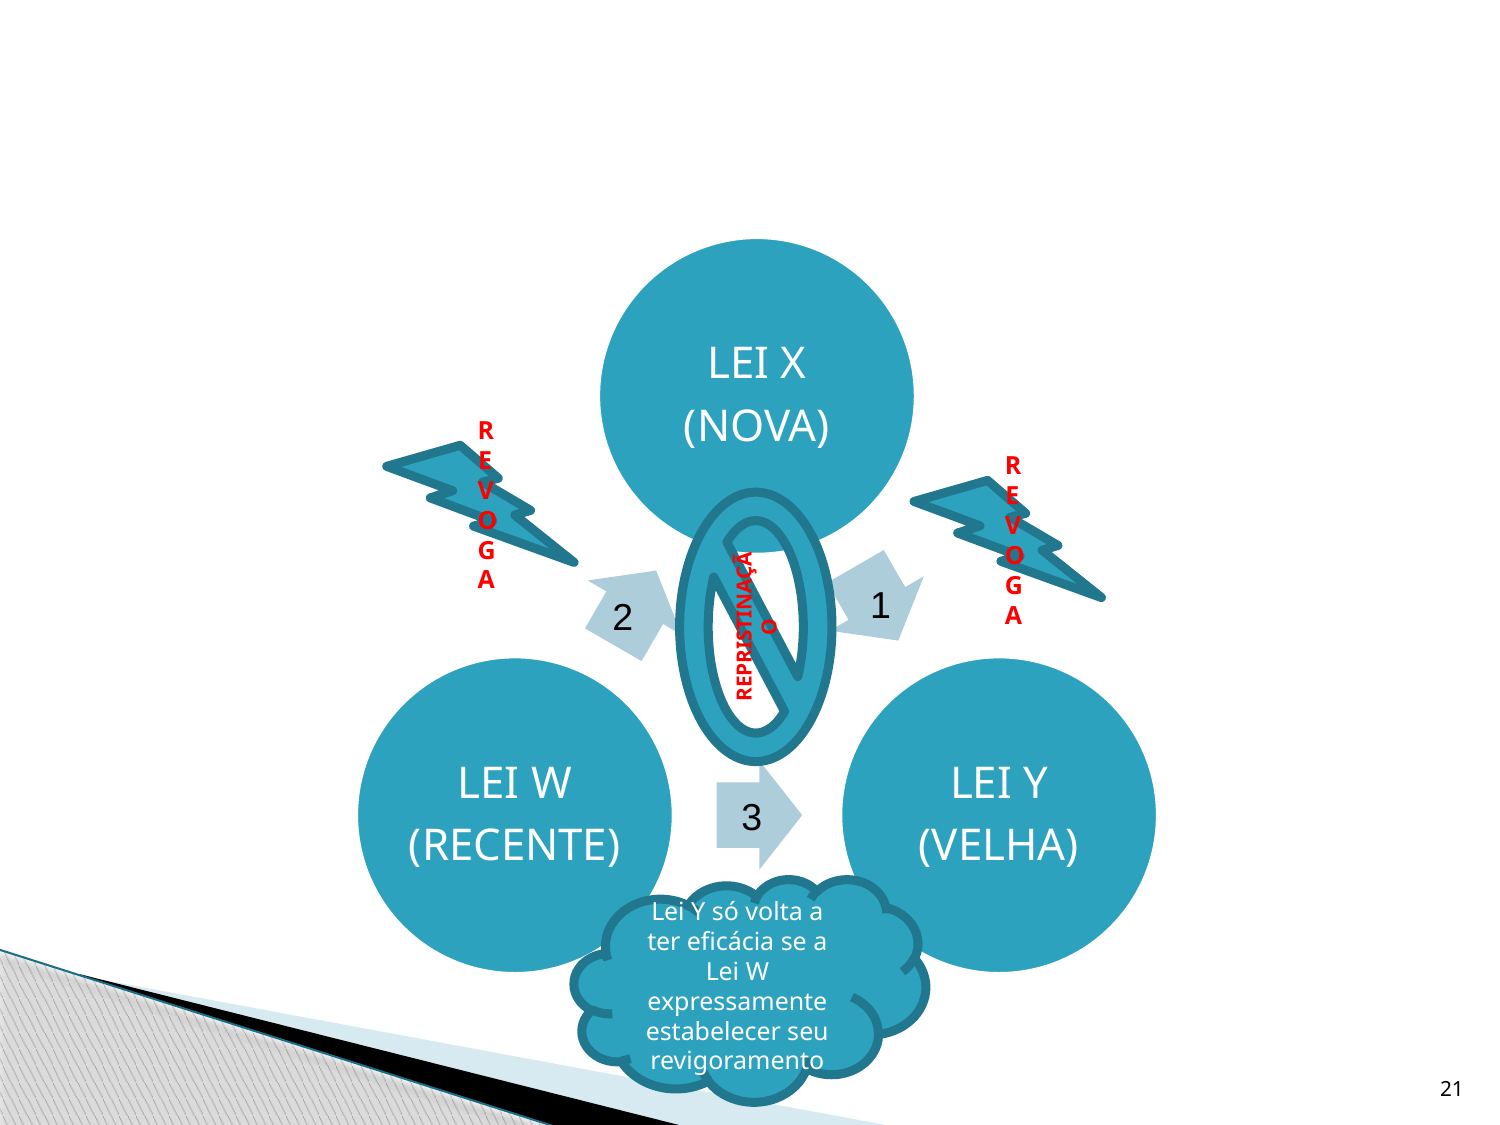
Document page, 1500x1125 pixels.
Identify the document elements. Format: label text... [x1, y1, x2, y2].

footer [718, 1051, 1105, 1112]
slide_number 21 [1418, 1051, 1479, 1112]
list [81, 234, 1433, 977]
text_box Lei Y só volta a ter eficácia se a Lei W expressamente estabelecer seu revigoramento [569, 989, 931, 1107]
